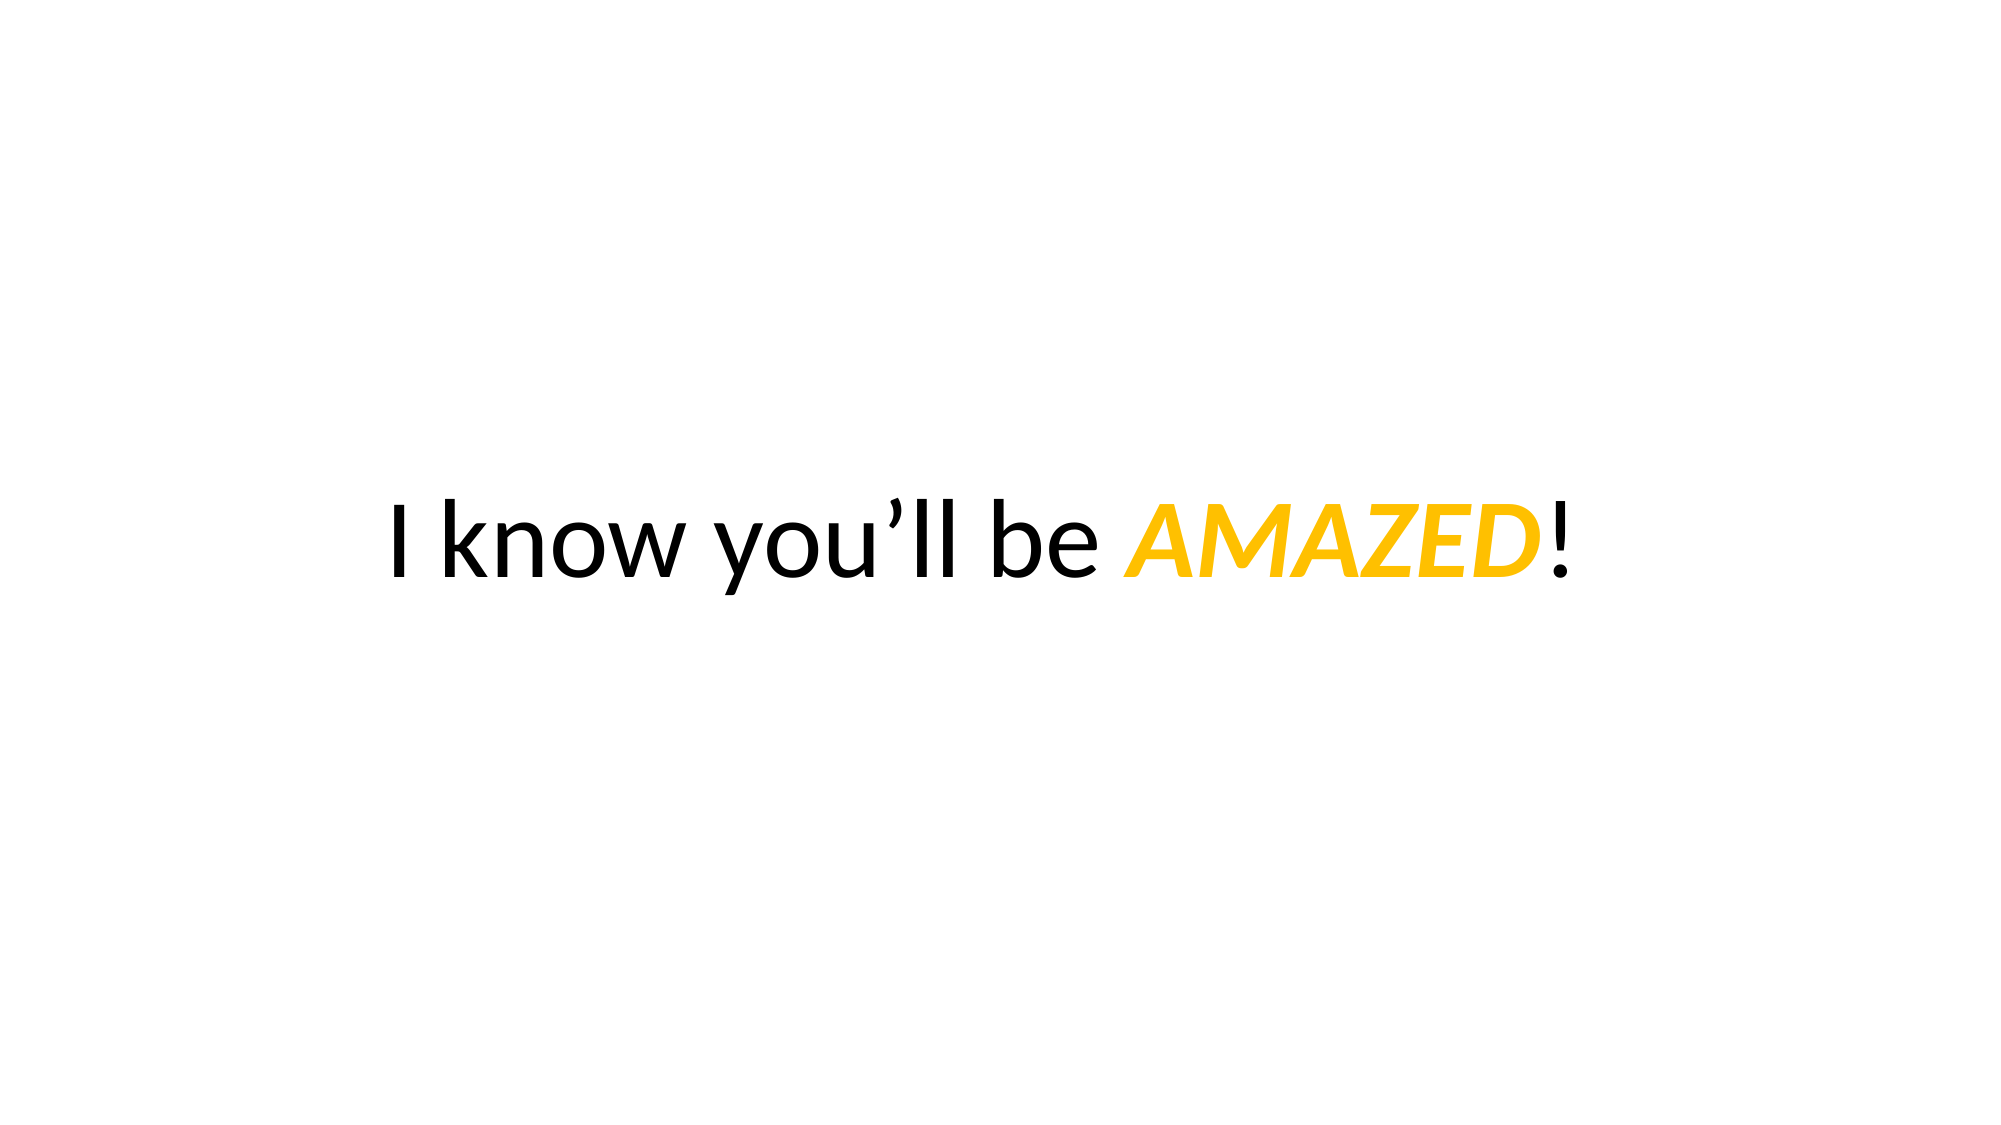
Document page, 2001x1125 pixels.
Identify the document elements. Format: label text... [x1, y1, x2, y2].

list I know you’ll be AMAZED! [119, 473, 1845, 972]
